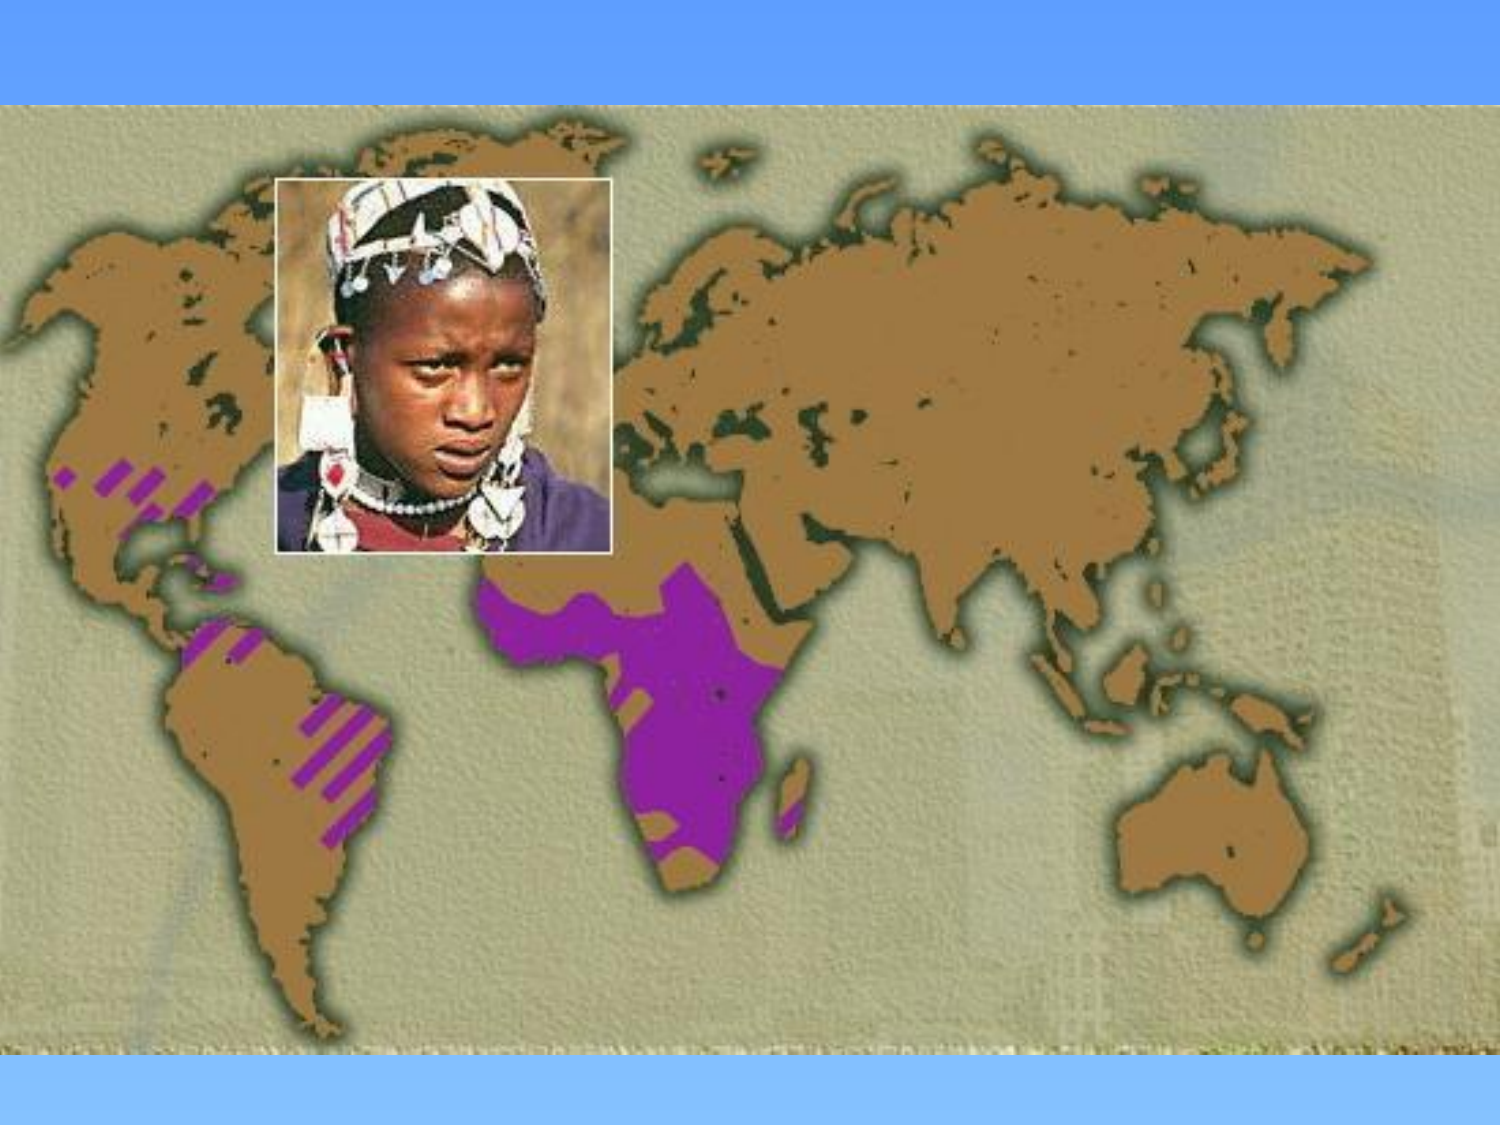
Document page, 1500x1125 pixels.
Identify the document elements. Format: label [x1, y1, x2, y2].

list [0, 105, 1500, 1055]
